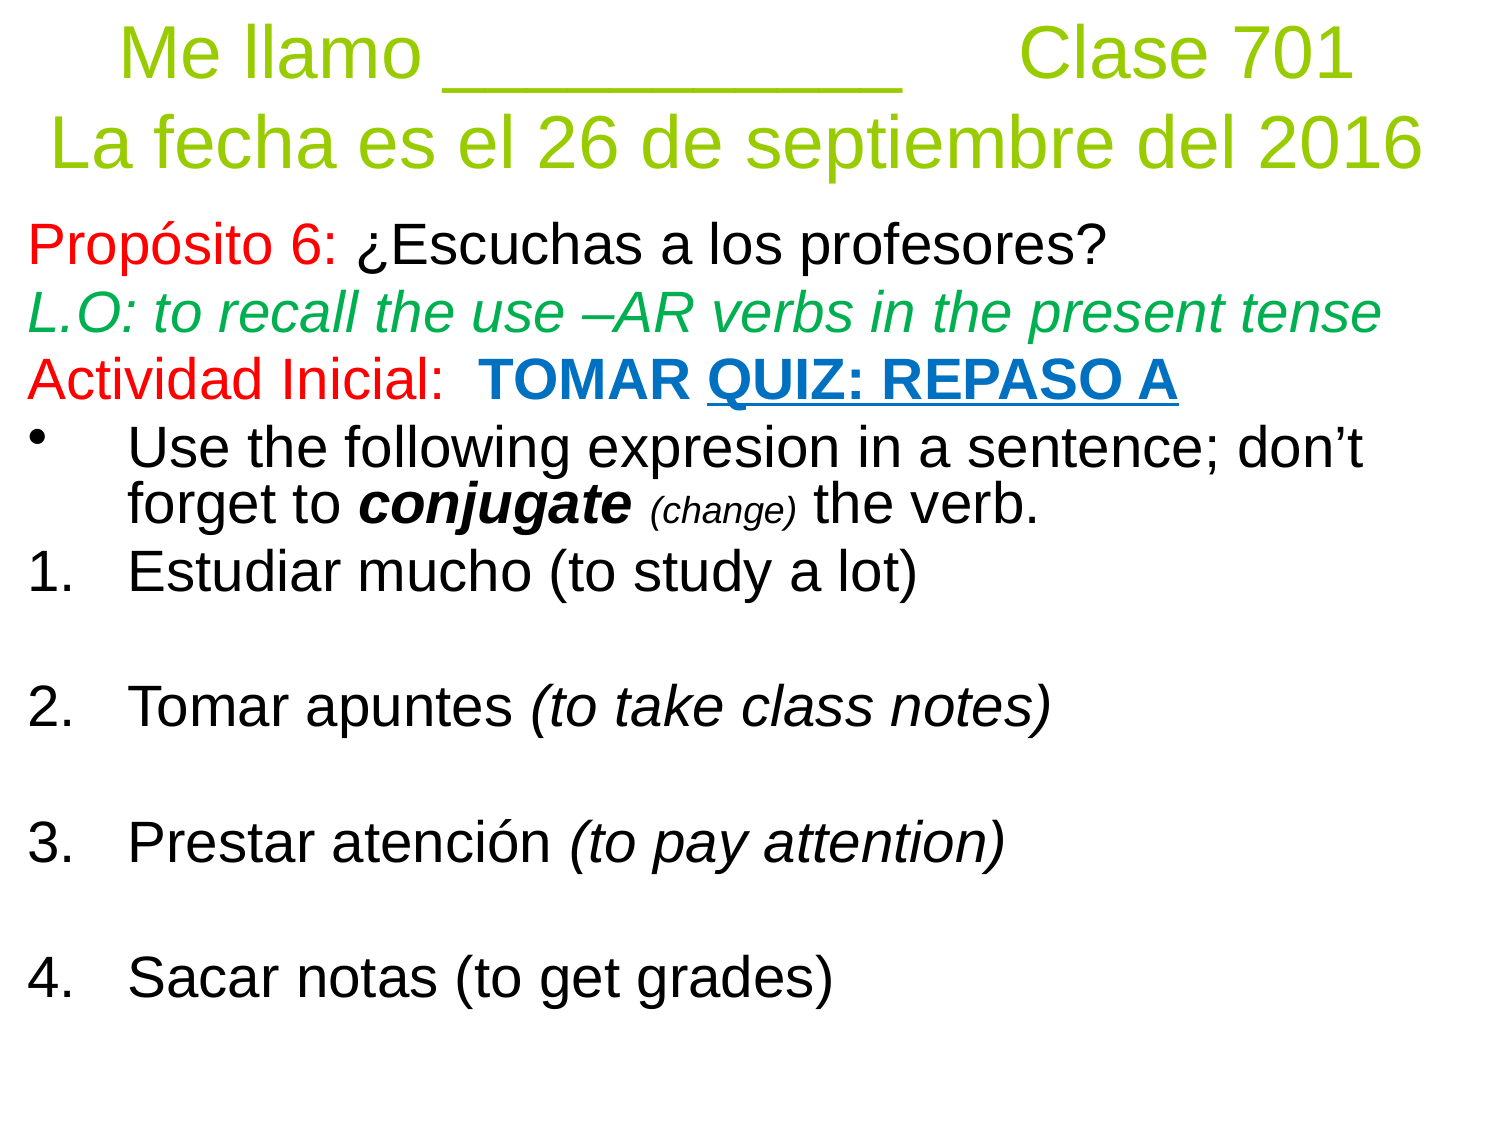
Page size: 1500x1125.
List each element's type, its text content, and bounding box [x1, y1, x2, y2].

title Me llamo ___________ Clase 701 La fecha es el 26 de septiembre del 2016 [0, 0, 1475, 188]
list Propósito 6: ¿Escuchas a los profesores? L.O: to recall the use –AR verbs in the present tense Actividad Inicial: TOMAR QUIZ: REPASO A Use the following expresion in a sentence; don’t forget to conjugate (change) the verb. Estudiar mucho (to study a lot) Tomar apuntes (to take class notes) Prestar atención (to pay attention) Sacar notas (to get grades) [12, 212, 1438, 1050]
